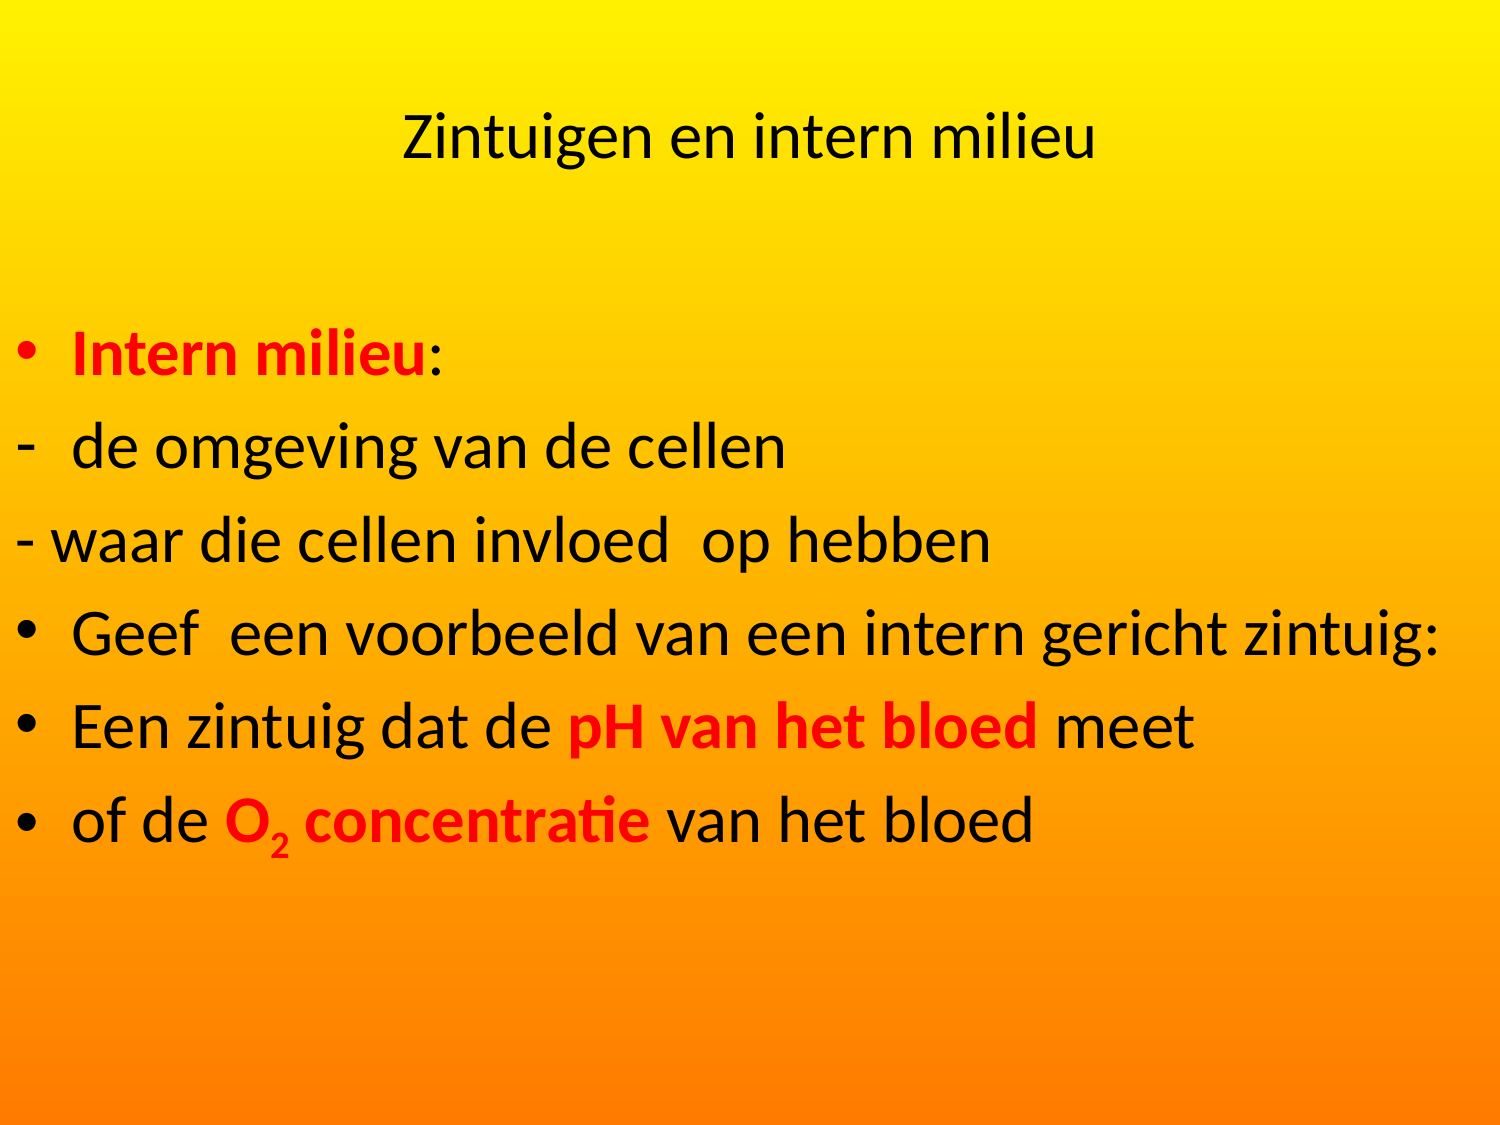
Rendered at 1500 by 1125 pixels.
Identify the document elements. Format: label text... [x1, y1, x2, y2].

title Zintuigen en intern milieu [75, 78, 1425, 185]
list Intern milieu: de omgeving van de cellen - waar die cellen invloed op hebben Geef een voorbeeld van een intern gericht zintuig: Een zintuig dat de pH van het bloed meet of de O2 concentratie van het bloed [0, 208, 1500, 1125]
